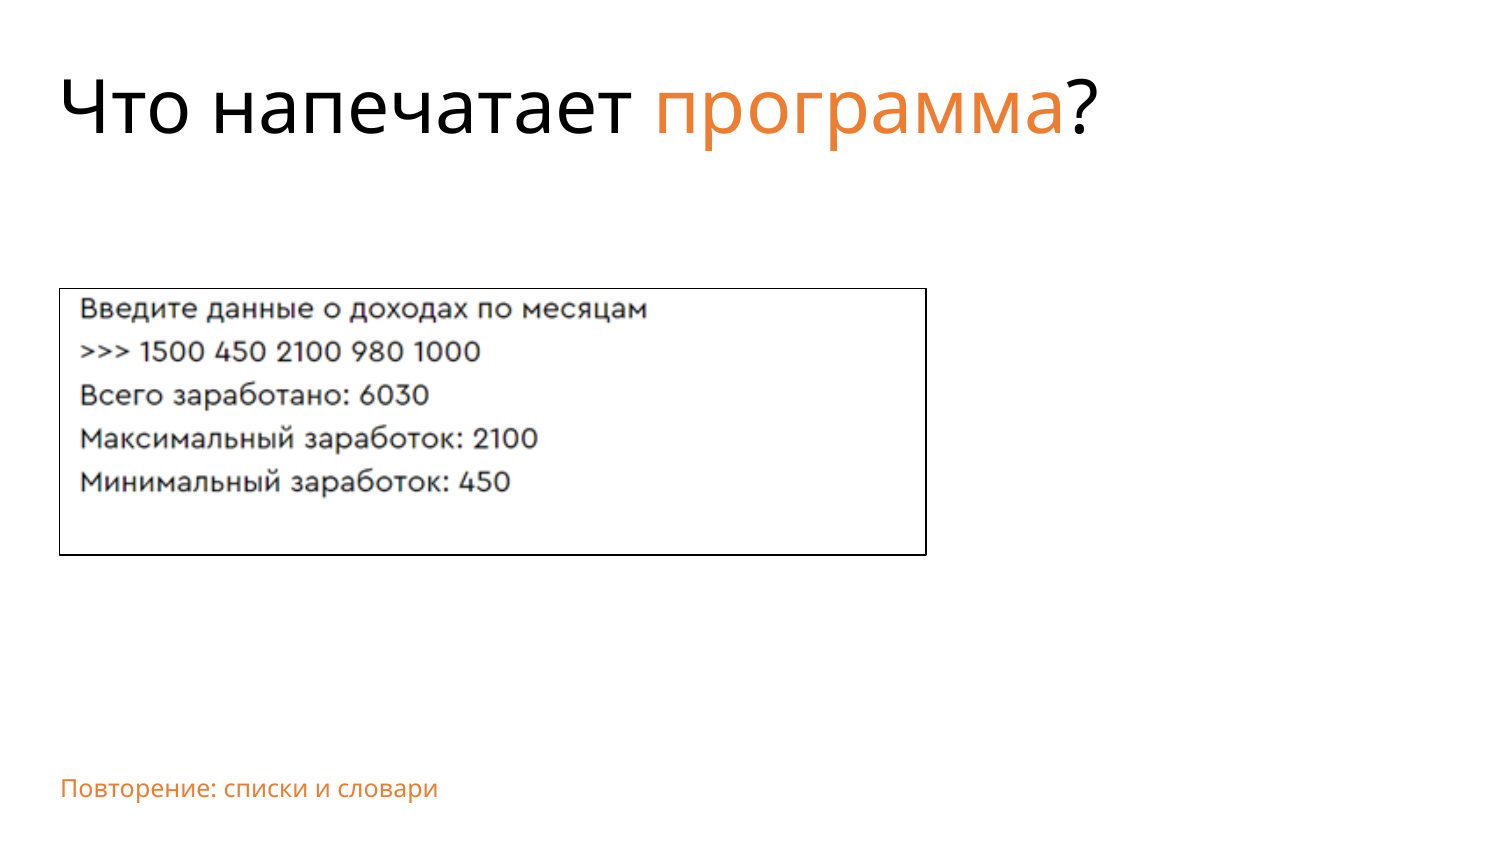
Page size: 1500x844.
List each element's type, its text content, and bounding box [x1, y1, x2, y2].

picture [60, 289, 926, 555]
text_box Что напечатает программа? [59, 59, 1247, 171]
subtitle Повторение: списки и словари [60, 767, 1233, 813]
